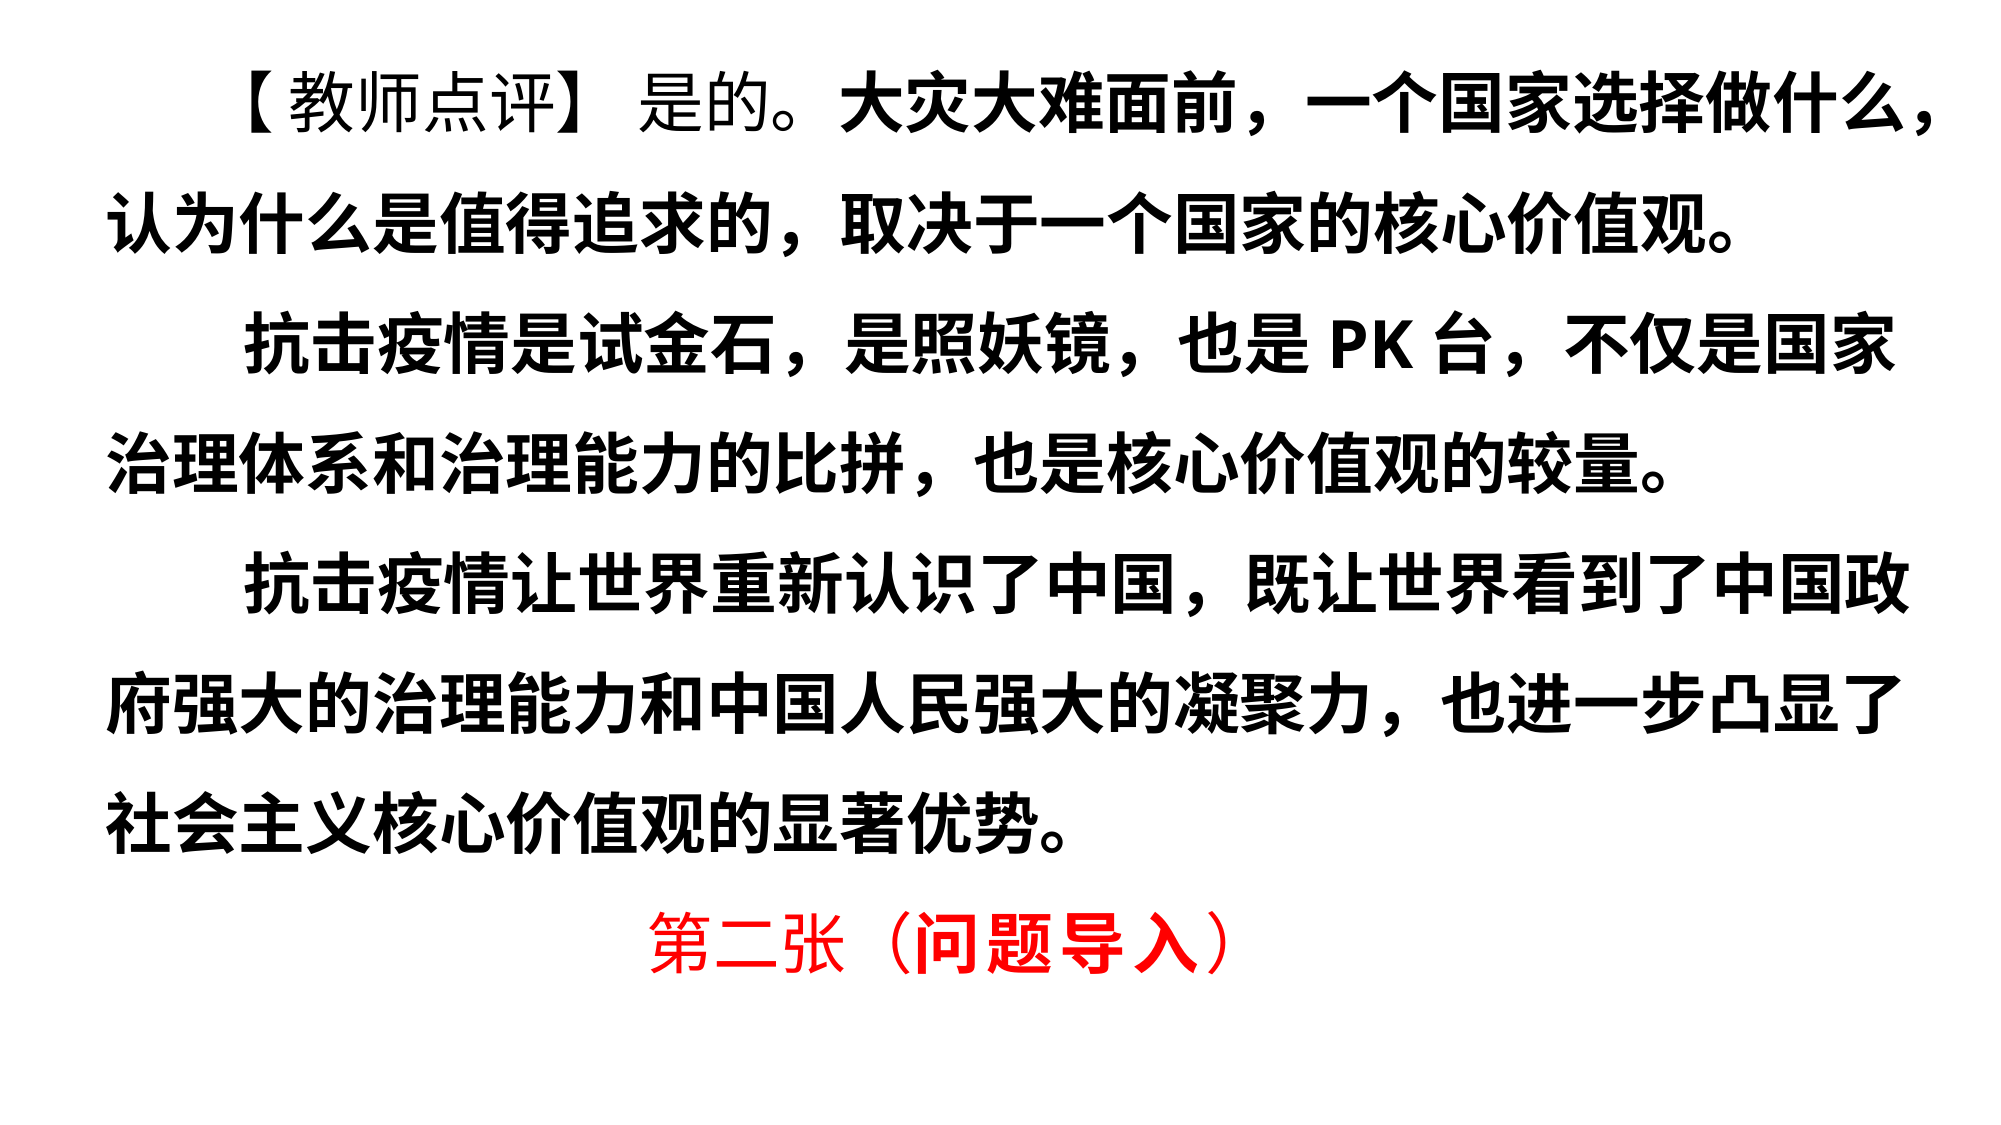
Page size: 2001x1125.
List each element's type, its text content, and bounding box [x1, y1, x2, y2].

text_box 【 教师点评】 是的。大灾大难面前，一个国家选择做什么，认为什么是值得追求的，取决于一个国家的核心价值观。 抗击疫情是试金石，是照妖镜，也是PK台，不仅是国家治理体系和治理能力的比拼，也是核心价值观的较量。 抗击疫情让世界重新认识了中国，既让世界看到了中国政府强大的治理能力和中国人民强大的凝聚力，也进一步凸显了社会主义核心价值观的显著优势。 第二张（问题导入） [90, 0, 1935, 990]
